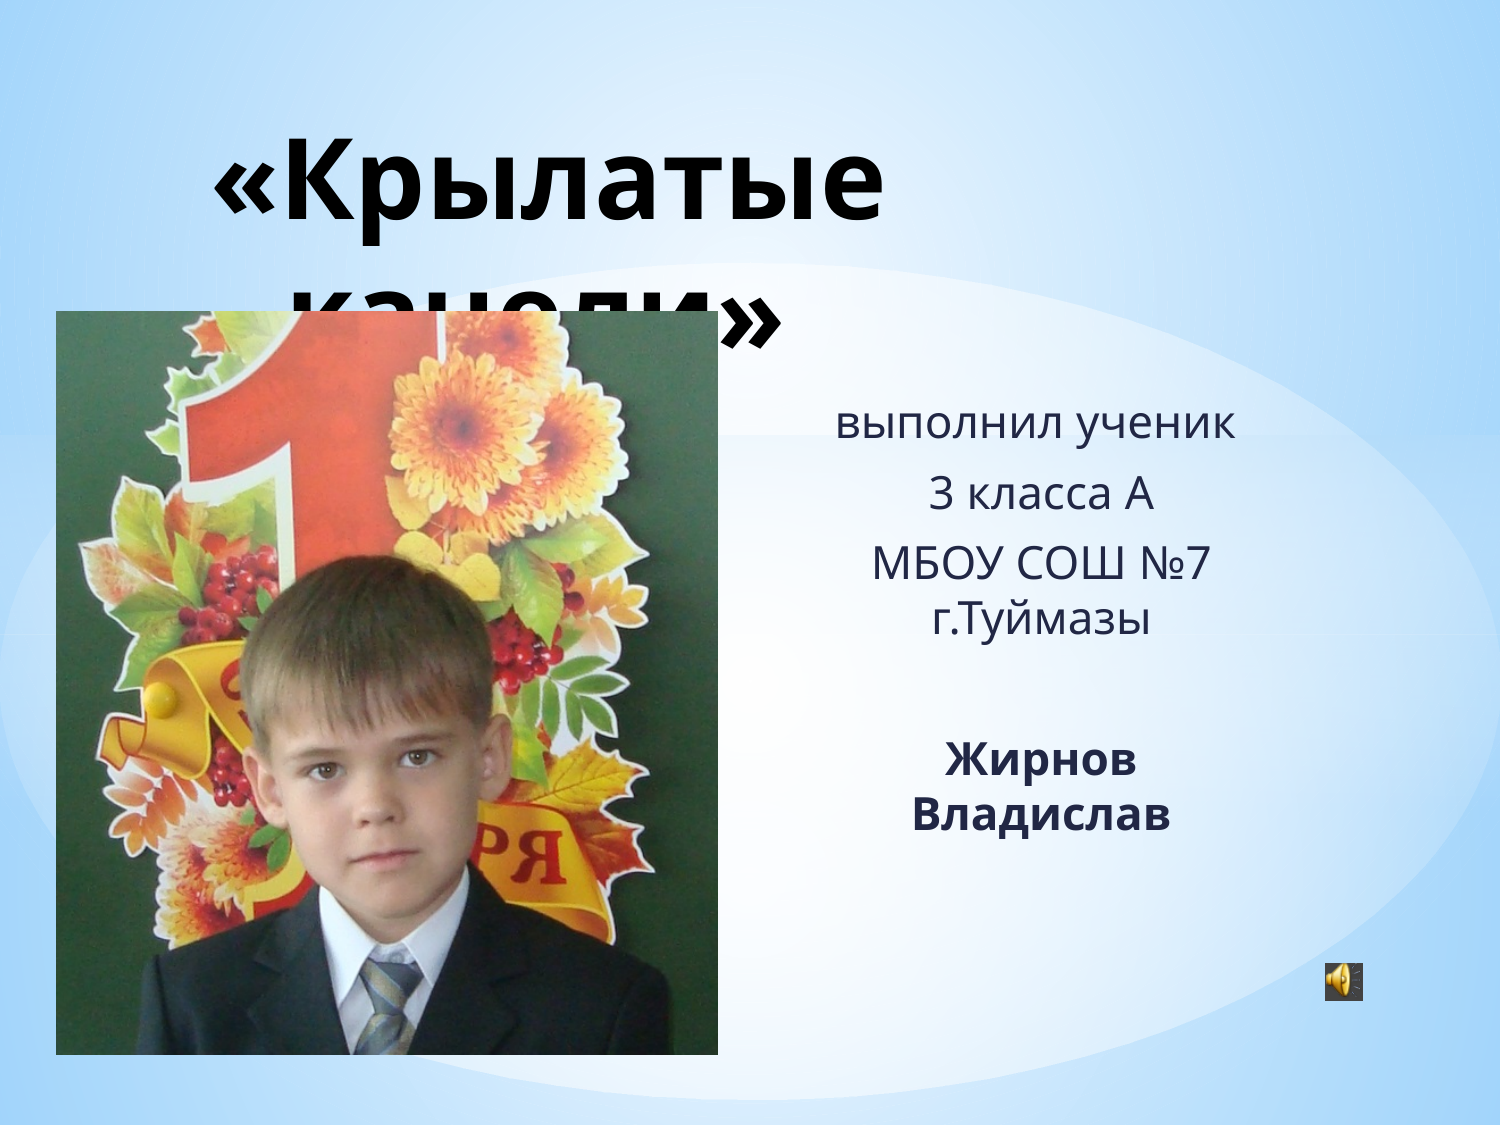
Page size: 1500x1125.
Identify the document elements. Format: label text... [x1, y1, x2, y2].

title «Крылатые качели» [165, 99, 1358, 232]
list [56, 311, 718, 1055]
picture [1323, 961, 1365, 1003]
subtitle выполнил ученик 3 класса А МБОУ СОШ №7 г.Туймазы Жирнов Владислав [801, 385, 1282, 896]
